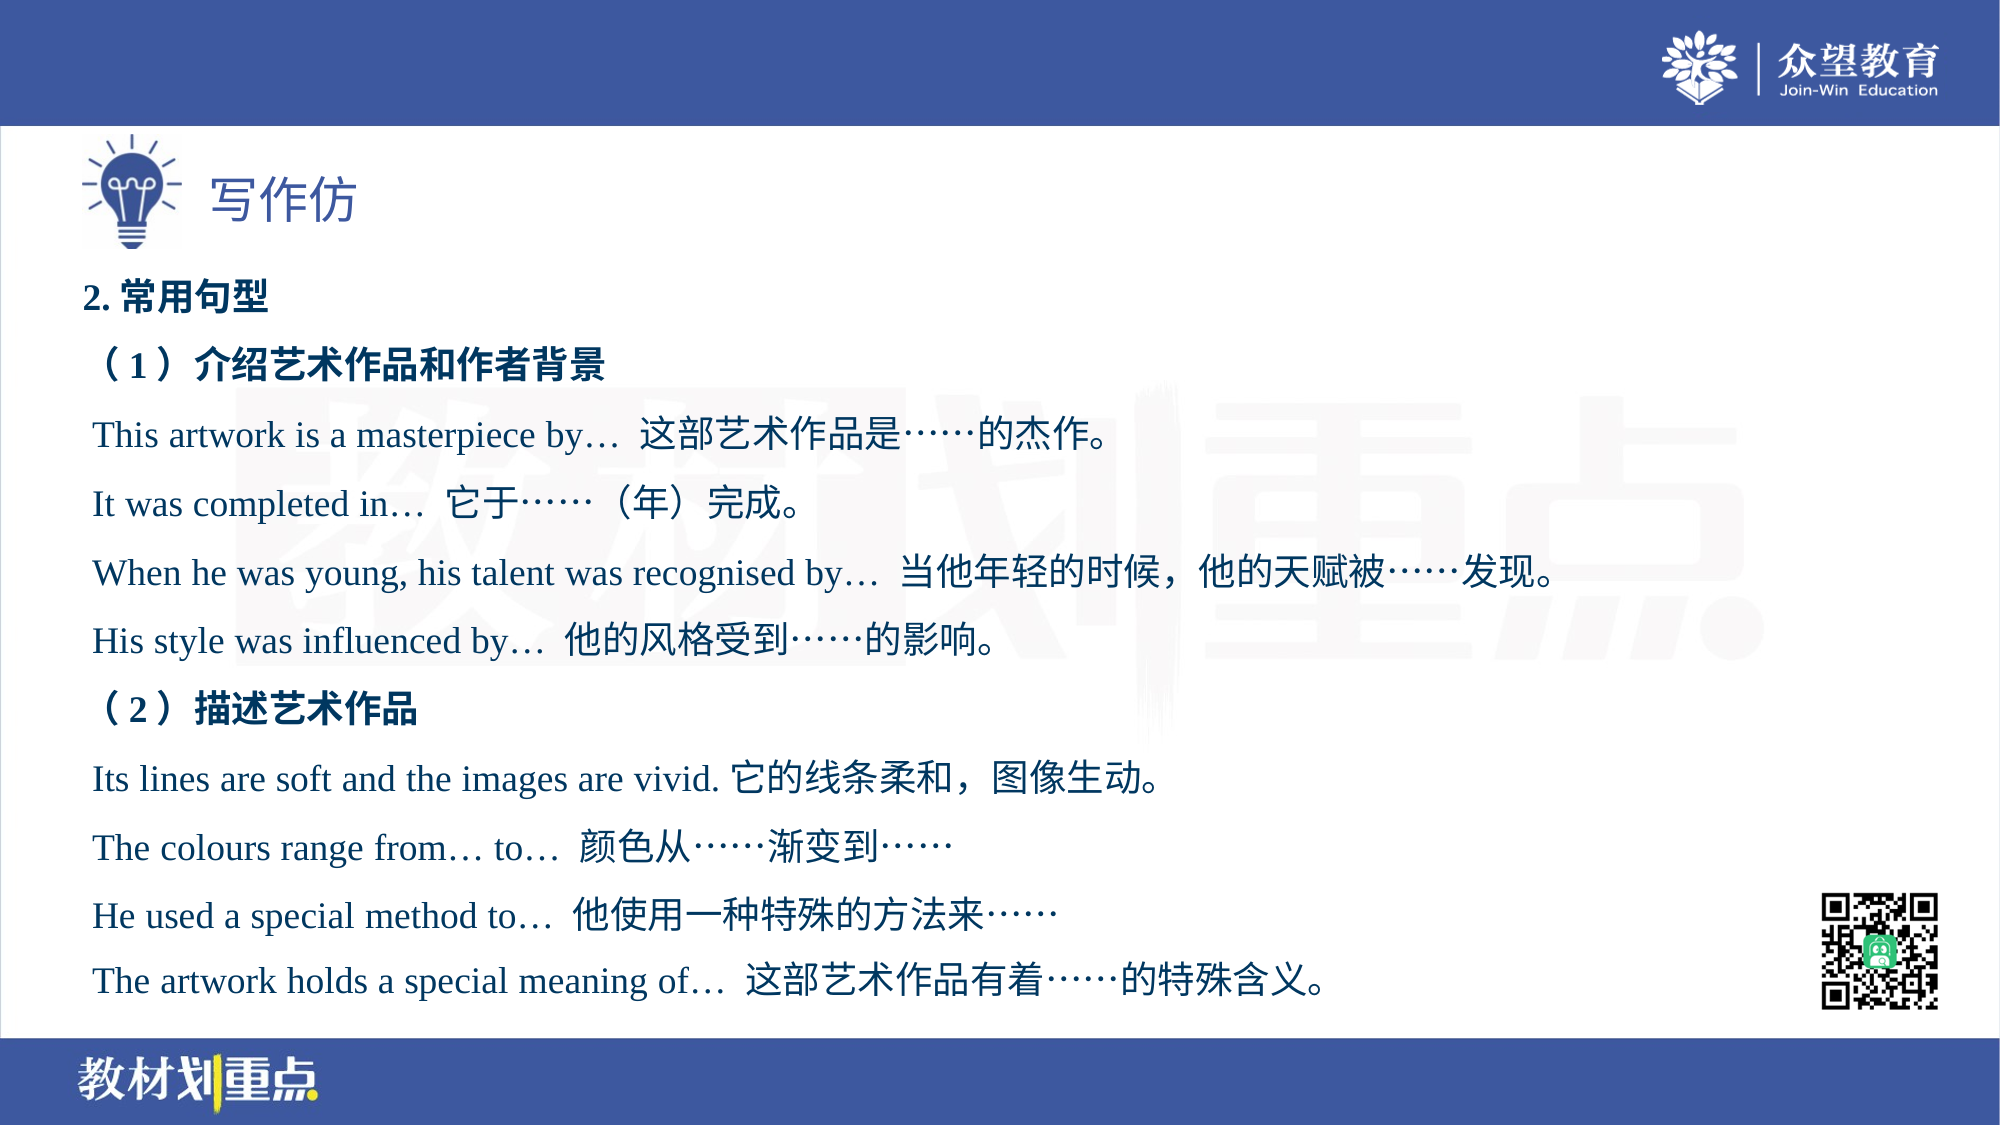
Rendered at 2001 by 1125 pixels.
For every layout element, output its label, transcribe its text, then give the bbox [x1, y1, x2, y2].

picture [0, 0, 2000, 1125]
text_box 2.常用句型 （1）介绍艺术作品和作者背景 This artwork is a masterpiece by… 这部艺术作品是……的杰作。 It was completed in… 它于……（年）完成。 When he was young, his talent was recognised by… 当他年轻的时候，他的天赋被……发现。 His style was influenced by… 他的风格受到……的影响。 （2）描述艺术作品 Its lines are soft and the images are vivid.它的线条柔和，图像生动。 The colours range from… to… 颜色从……渐变到…… He used a special method to… 他使用一种特殊的方法来…… The artwork holds a special meaning of… 这部艺术作品有着……的特殊含义。 [82, 248, 1817, 995]
